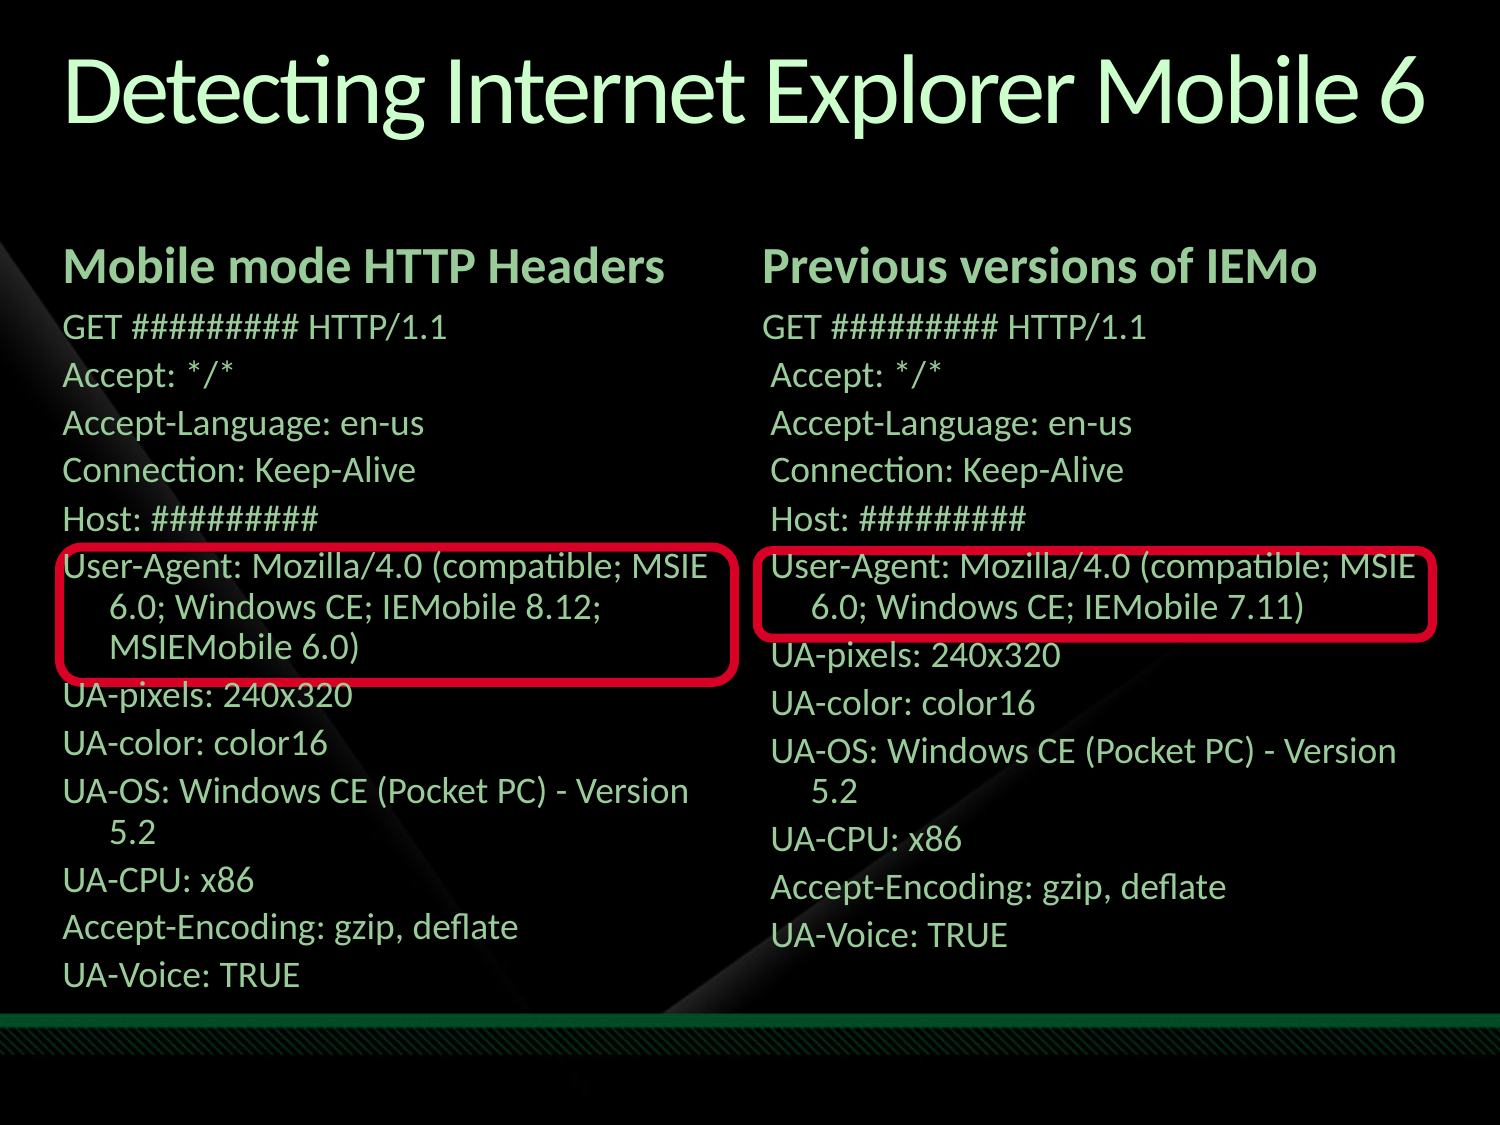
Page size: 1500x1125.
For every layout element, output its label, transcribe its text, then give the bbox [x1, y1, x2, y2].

list GET ######### HTTP/1.1 Accept: */* Accept-Language: en-us Connection: Keep-Alive Host: ######### User-Agent: Mozilla/4.0 (compatible; MSIE 6.0; Windows CE; IEMobile 8.12; MSIEMobile 6.0) UA-pixels: 240x320 UA-color: color16 UA-OS: Windows CE (Pocket PC) - Version 5.2 UA-CPU: x86 Accept-Encoding: gzip, deflate UA-Voice: TRUE [62, 306, 738, 559]
list GET ######### HTTP/1.1 Accept: */* Accept-Language: en-us Connection: Keep-Alive Host: ######### User-Agent: Mozilla/4.0 (compatible; MSIE 6.0; Windows CE; IEMobile 7.11) UA-pixels: 240x320 UA-color: color16 UA-OS: Windows CE (Pocket PC) - Version 5.2 UA-CPU: x86 Accept-Encoding: gzip, deflate UA-Voice: TRUE [761, 306, 1438, 559]
text_box [752, 549, 1437, 643]
list Previous versions of IEMo [762, 181, 1438, 296]
title Detecting Internet Explorer Mobile 6 [62, 37, 1438, 147]
text_box [54, 551, 740, 687]
picture [0, 0, 1500, 1125]
list Mobile mode HTTP Headers [62, 181, 738, 296]
